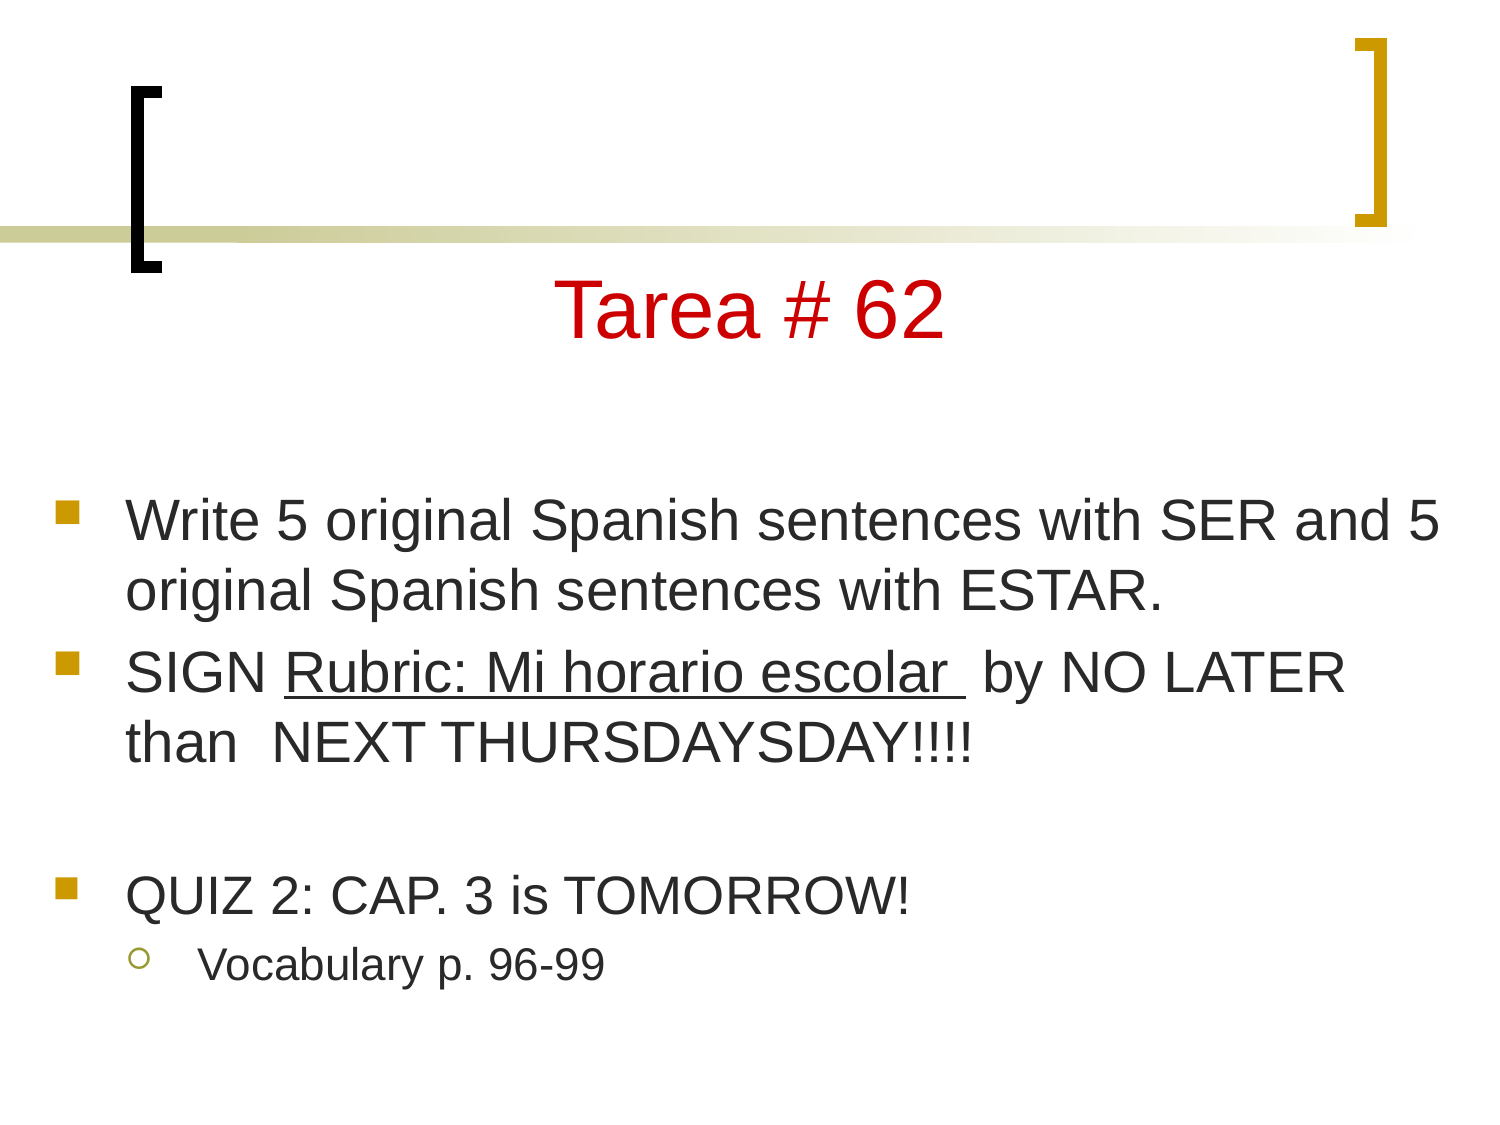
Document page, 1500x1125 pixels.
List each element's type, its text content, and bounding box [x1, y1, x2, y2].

list [155, 137, 1413, 474]
text_box Tarea # 62 [162, 177, 1338, 363]
text_box Write 5 original Spanish sentences with SER and 5 original Spanish sentences with ESTAR. SIGN Rubric: Mi horario escolar by NO LATER than NEXT THURSDAYSDAY!!!! QUIZ 2: CAP. 3 is TOMORROW! Vocabulary p. 96-99 [37, 474, 1463, 1113]
